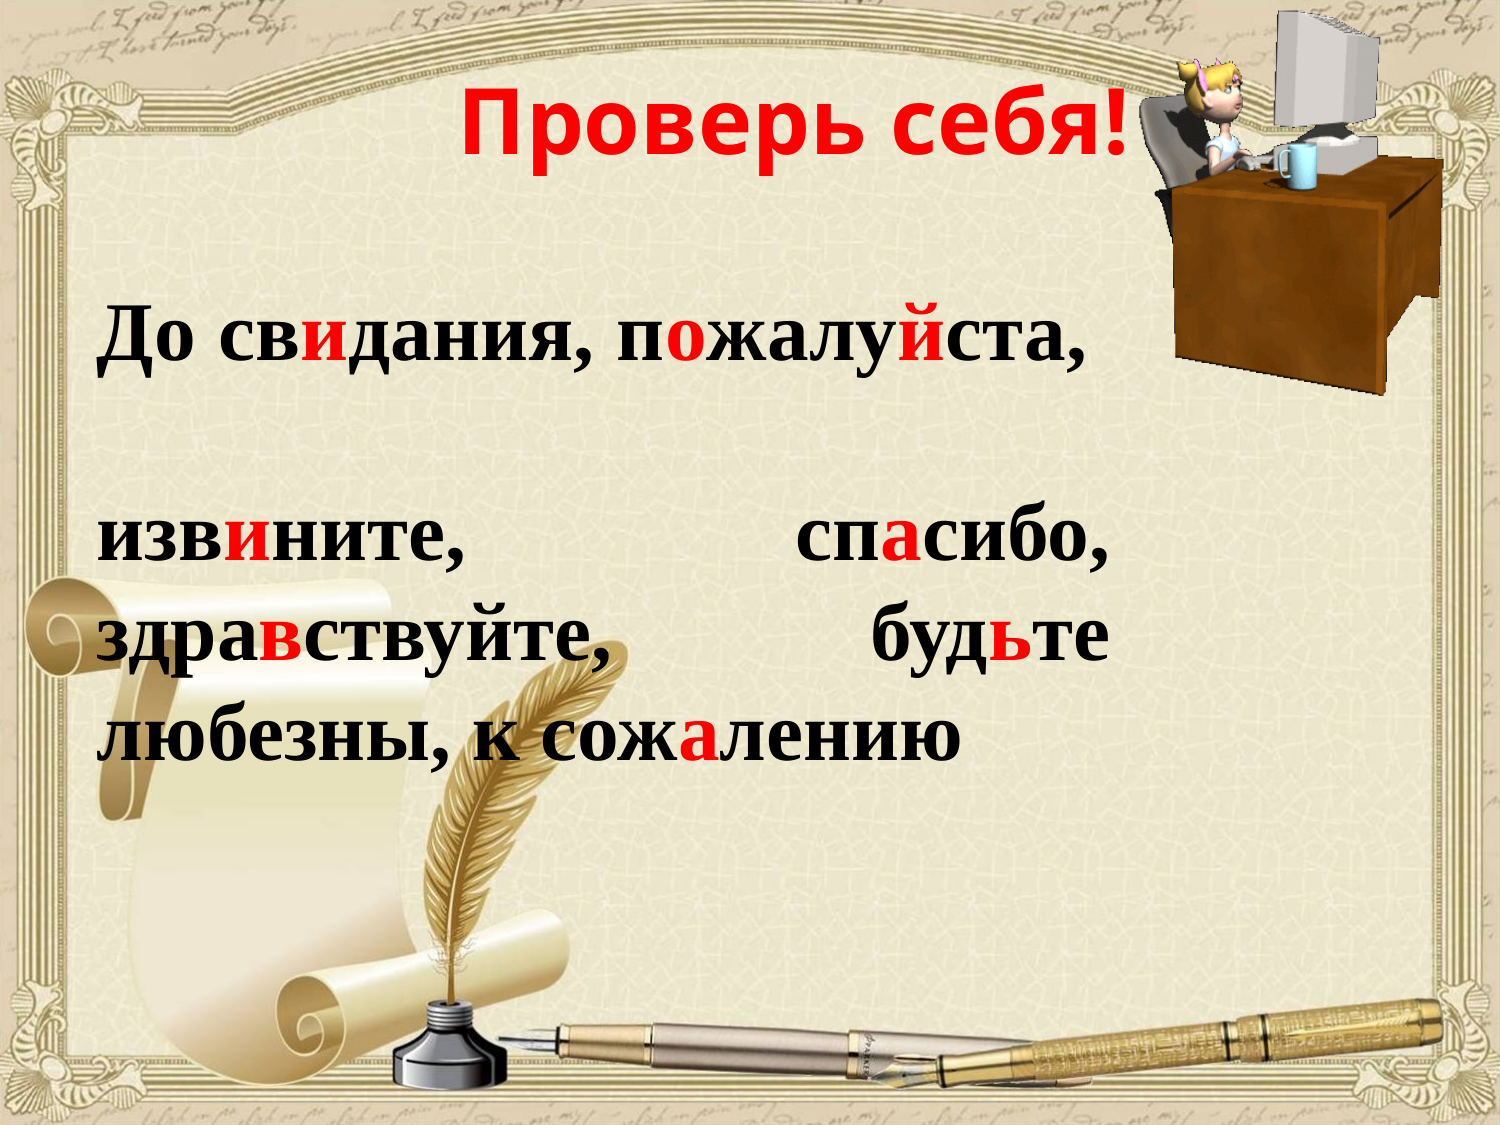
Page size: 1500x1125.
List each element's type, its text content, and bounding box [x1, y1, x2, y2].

picture [0, 0, 1500, 1125]
text_box До свидания, пожалуйста, извините, спасибо, здравствуйте, будьте любезны, к сожалению [82, 269, 1125, 785]
title Проверь себя! [174, 0, 1122, 235]
